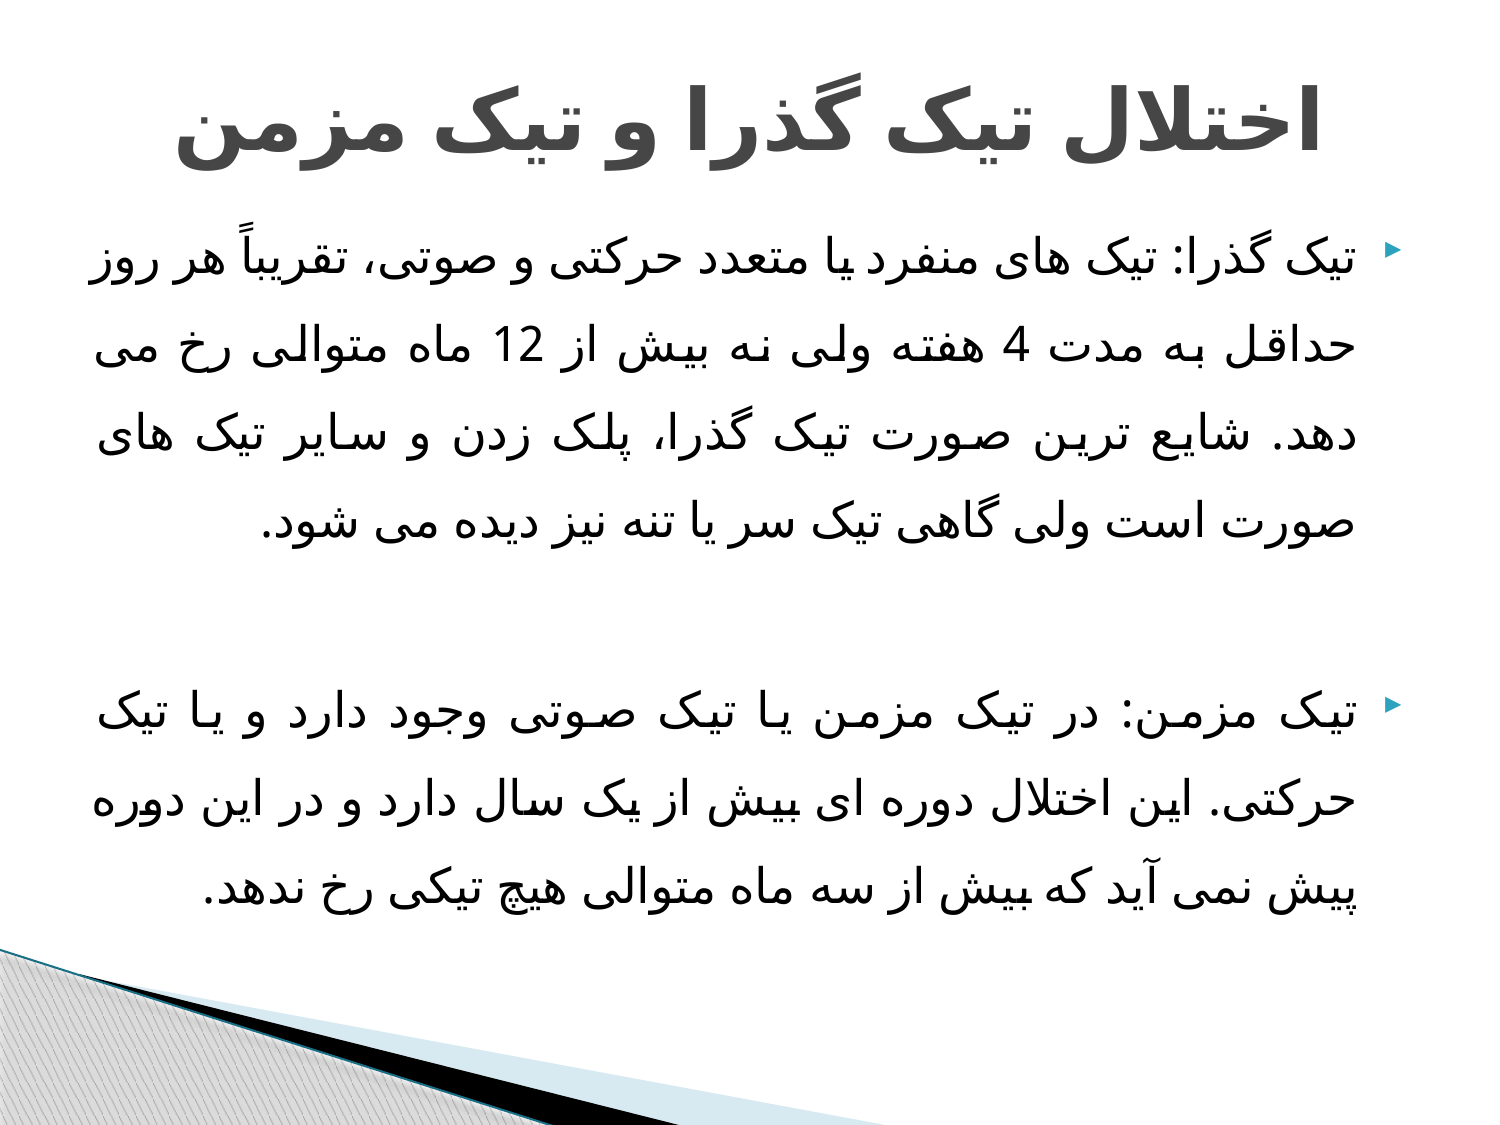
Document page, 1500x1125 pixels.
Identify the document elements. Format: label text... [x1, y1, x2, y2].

list تیک گذرا: تیک های منفرد یا متعدد حرکتی و صوتی، تقریباً هر روز حداقل به مدت 4 هفته ولی نه بیش از 12 ماه متوالی رخ می دهد. شایع ترین صورت تیک گذرا، پلک زدن و سایر تیک های صورت است ولی گاهی تیک سر یا تنه نیز دیده می شود. تیک مزمن: در تیک مزمن یا تیک صوتی وجود دارد و یا تیک حرکتی. این اختلال دوره ای بیش از یک سال دارد و در این دوره پیش نمی آید که بیش از سه ماه متوالی هیچ تیکی رخ ندهد. [75, 188, 1425, 986]
title اختلال تیک گذرا و تیک مزمن [75, 45, 1425, 188]
